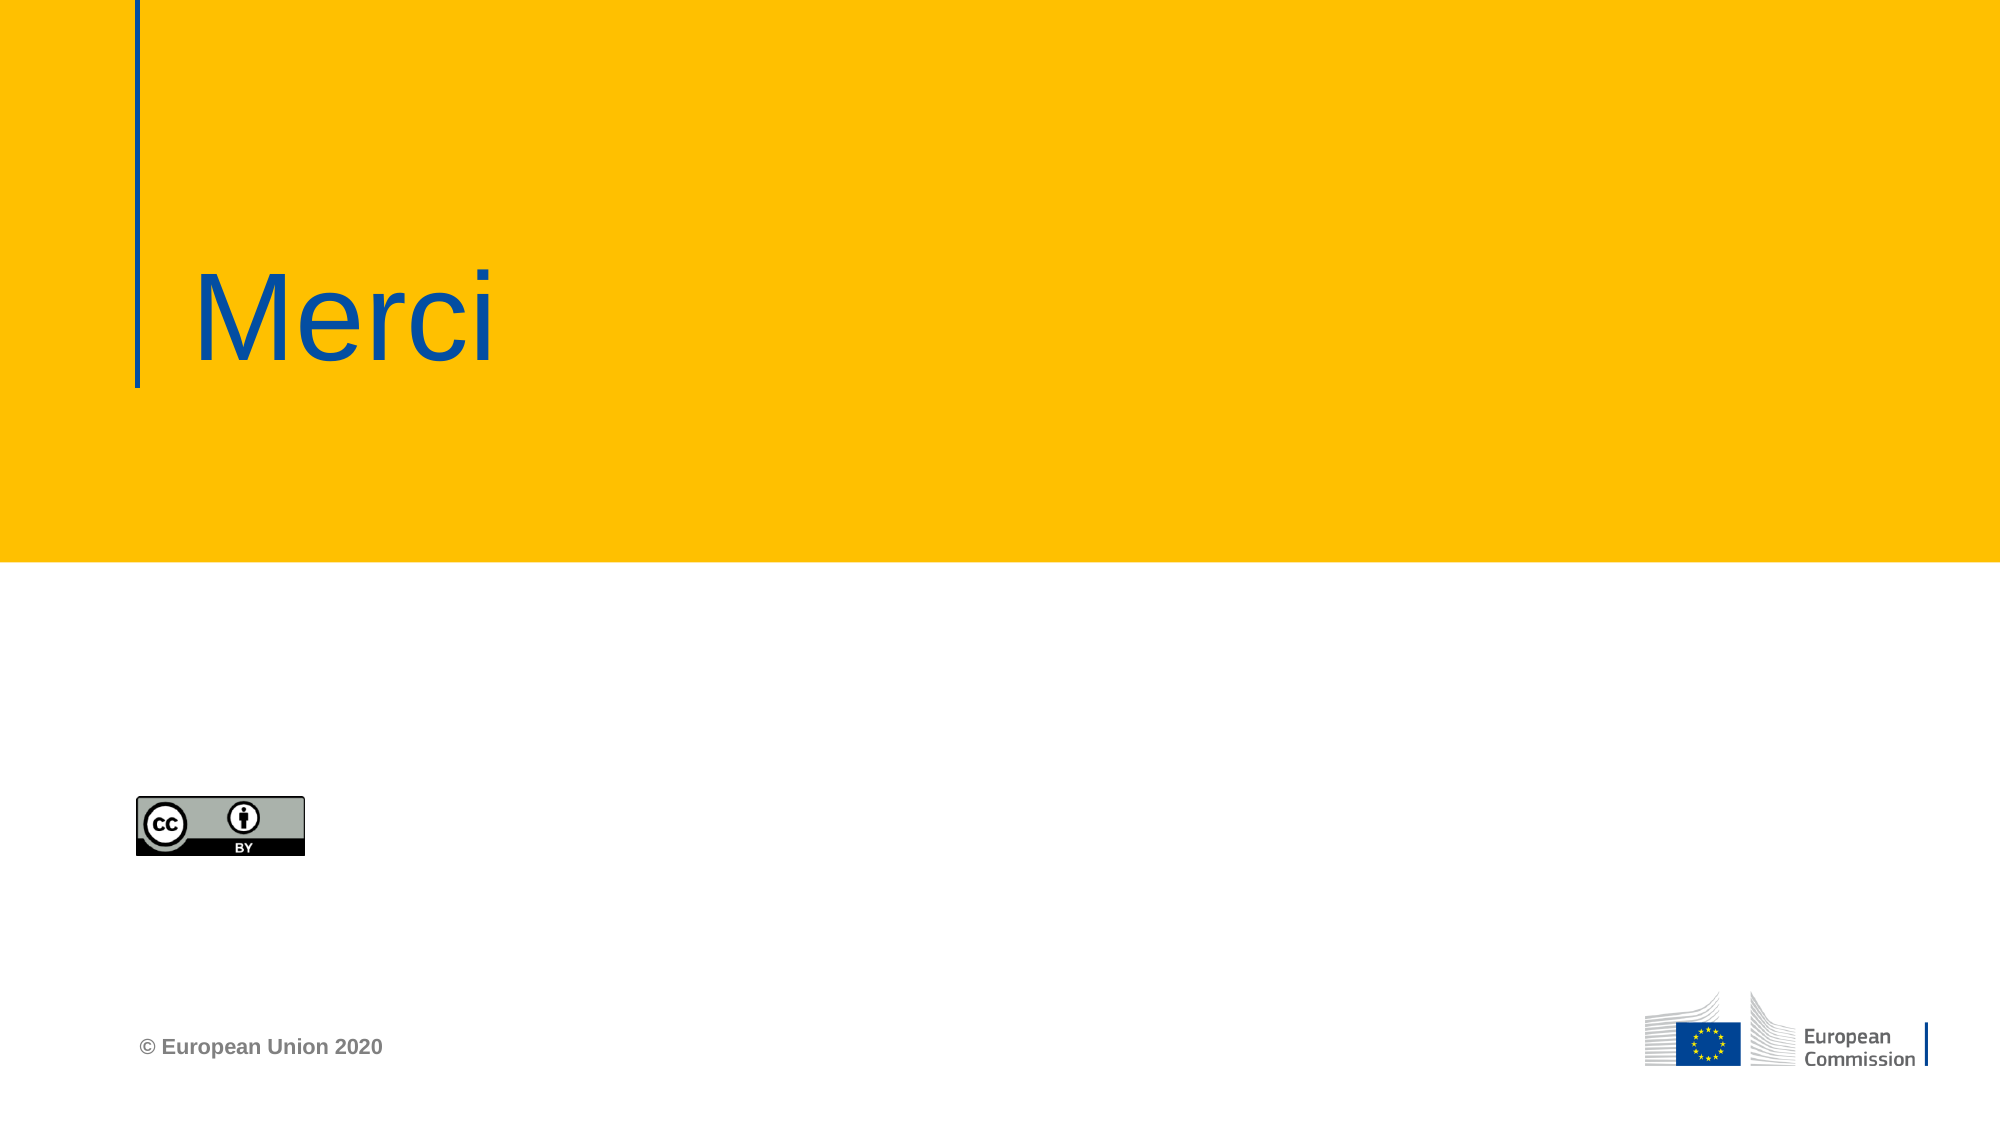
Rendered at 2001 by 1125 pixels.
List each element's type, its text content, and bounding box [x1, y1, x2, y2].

title Merci [176, 184, 1843, 388]
picture [1645, 991, 1928, 1066]
subtitle © European Union 2020 [124, 762, 1592, 1067]
picture [136, 796, 305, 856]
